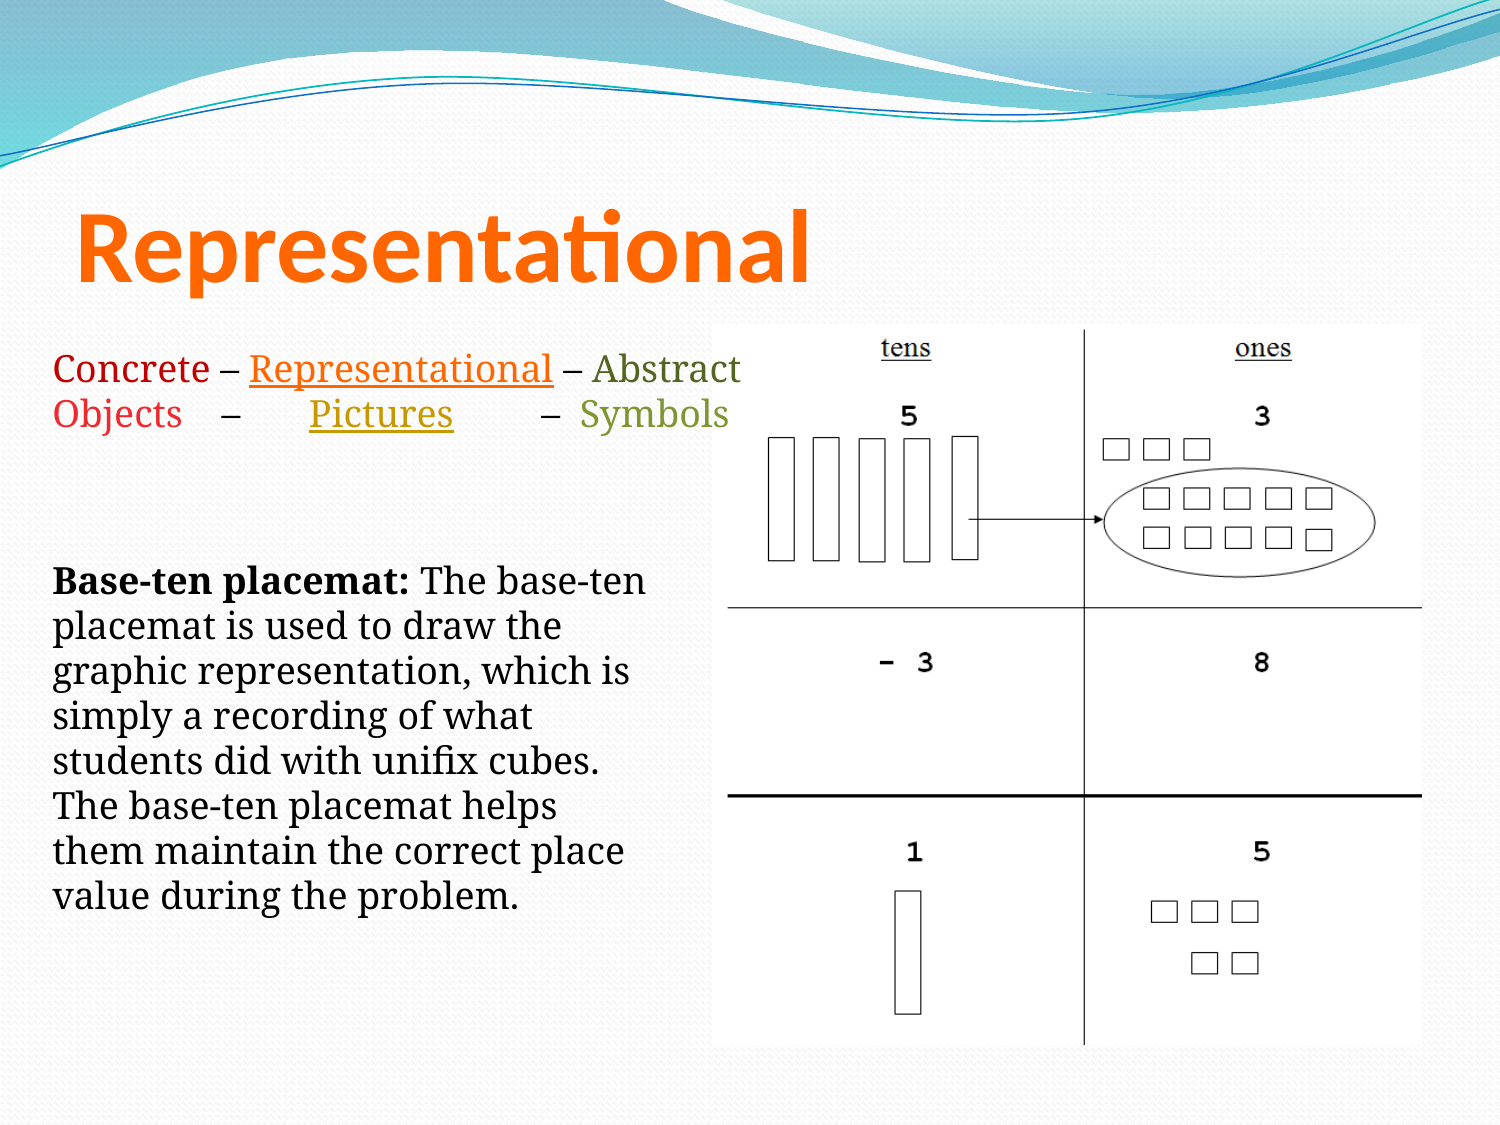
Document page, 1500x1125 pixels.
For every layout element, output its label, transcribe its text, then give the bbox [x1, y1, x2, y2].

text_box Concrete – Representational – Abstract Objects – Pictures – Symbols [37, 337, 705, 443]
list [712, 324, 1422, 1046]
title Representational [75, 115, 1425, 303]
text_box Base-ten placemat: The base-ten placemat is used to draw the graphic representation, which is simply a recording of what students did with unifix cubes. The base-ten placemat helps them maintain the correct place value during the problem. [37, 549, 663, 925]
